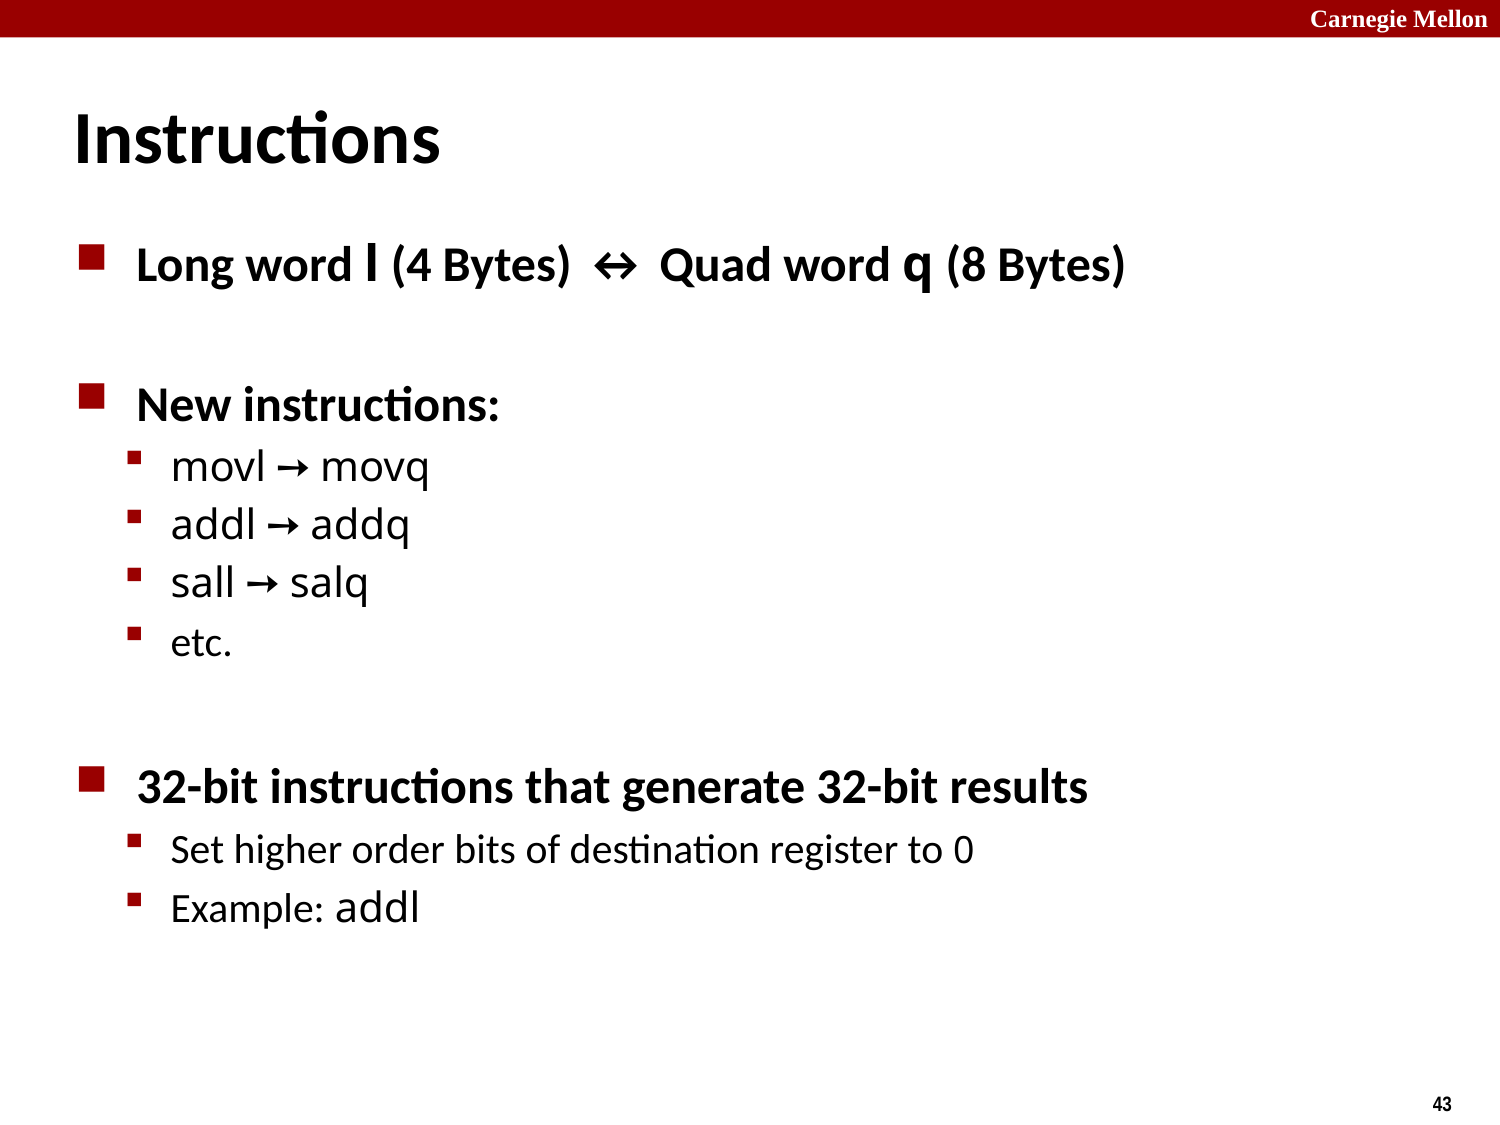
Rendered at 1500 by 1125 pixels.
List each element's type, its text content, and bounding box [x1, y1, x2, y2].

list Long word l (4 Bytes) ↔ Quad word q (8 Bytes) New instructions: movl ➙ movq addl ➙ addq sall ➙ salq etc. 32-bit instructions that generate 32-bit results Set higher order bits of destination register to 0 Example: addl [64, 223, 1361, 1040]
title Instructions [58, 71, 1305, 197]
